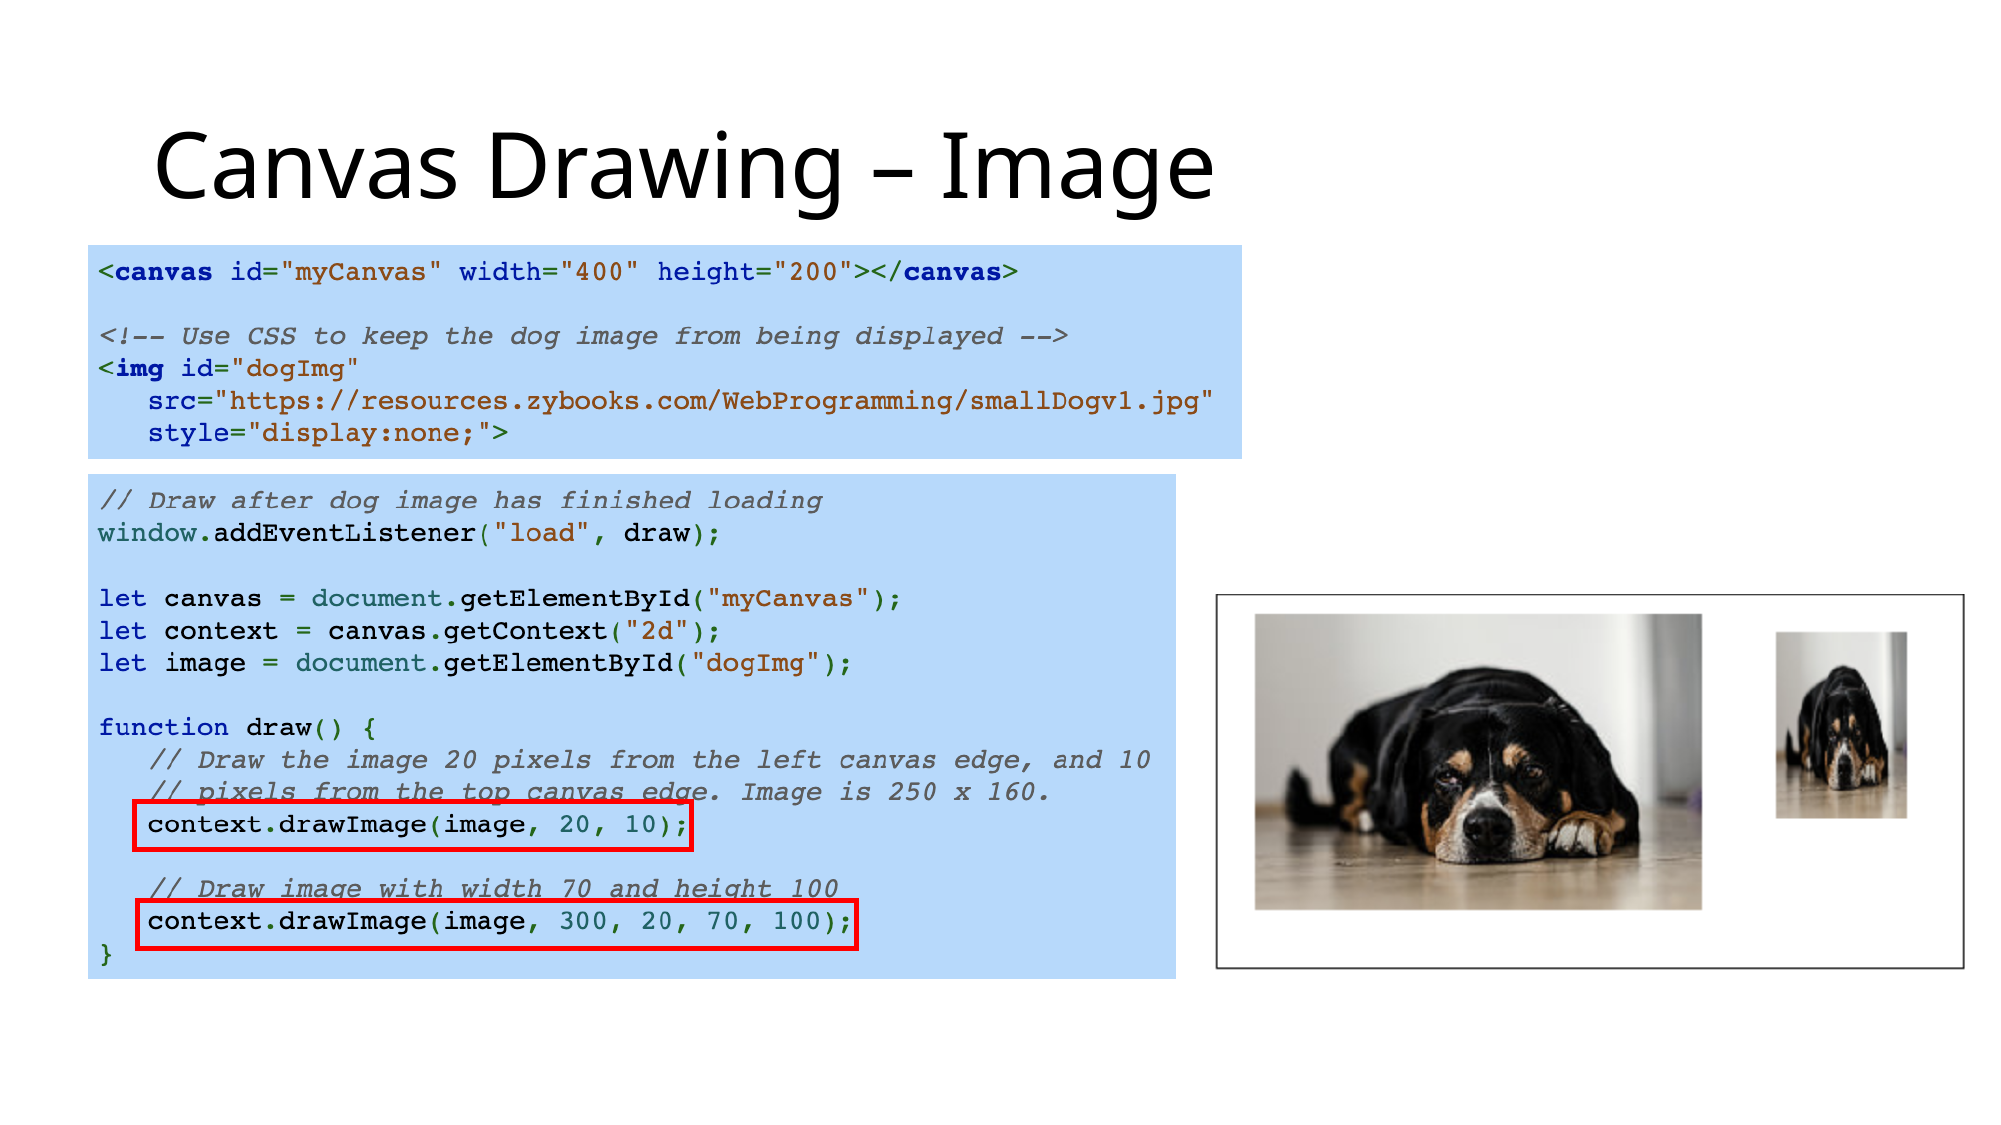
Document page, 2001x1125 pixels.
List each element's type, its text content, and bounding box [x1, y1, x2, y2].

picture [1204, 594, 1978, 981]
title Canvas Drawing – Image [137, 59, 1863, 278]
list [82, 238, 1422, 981]
